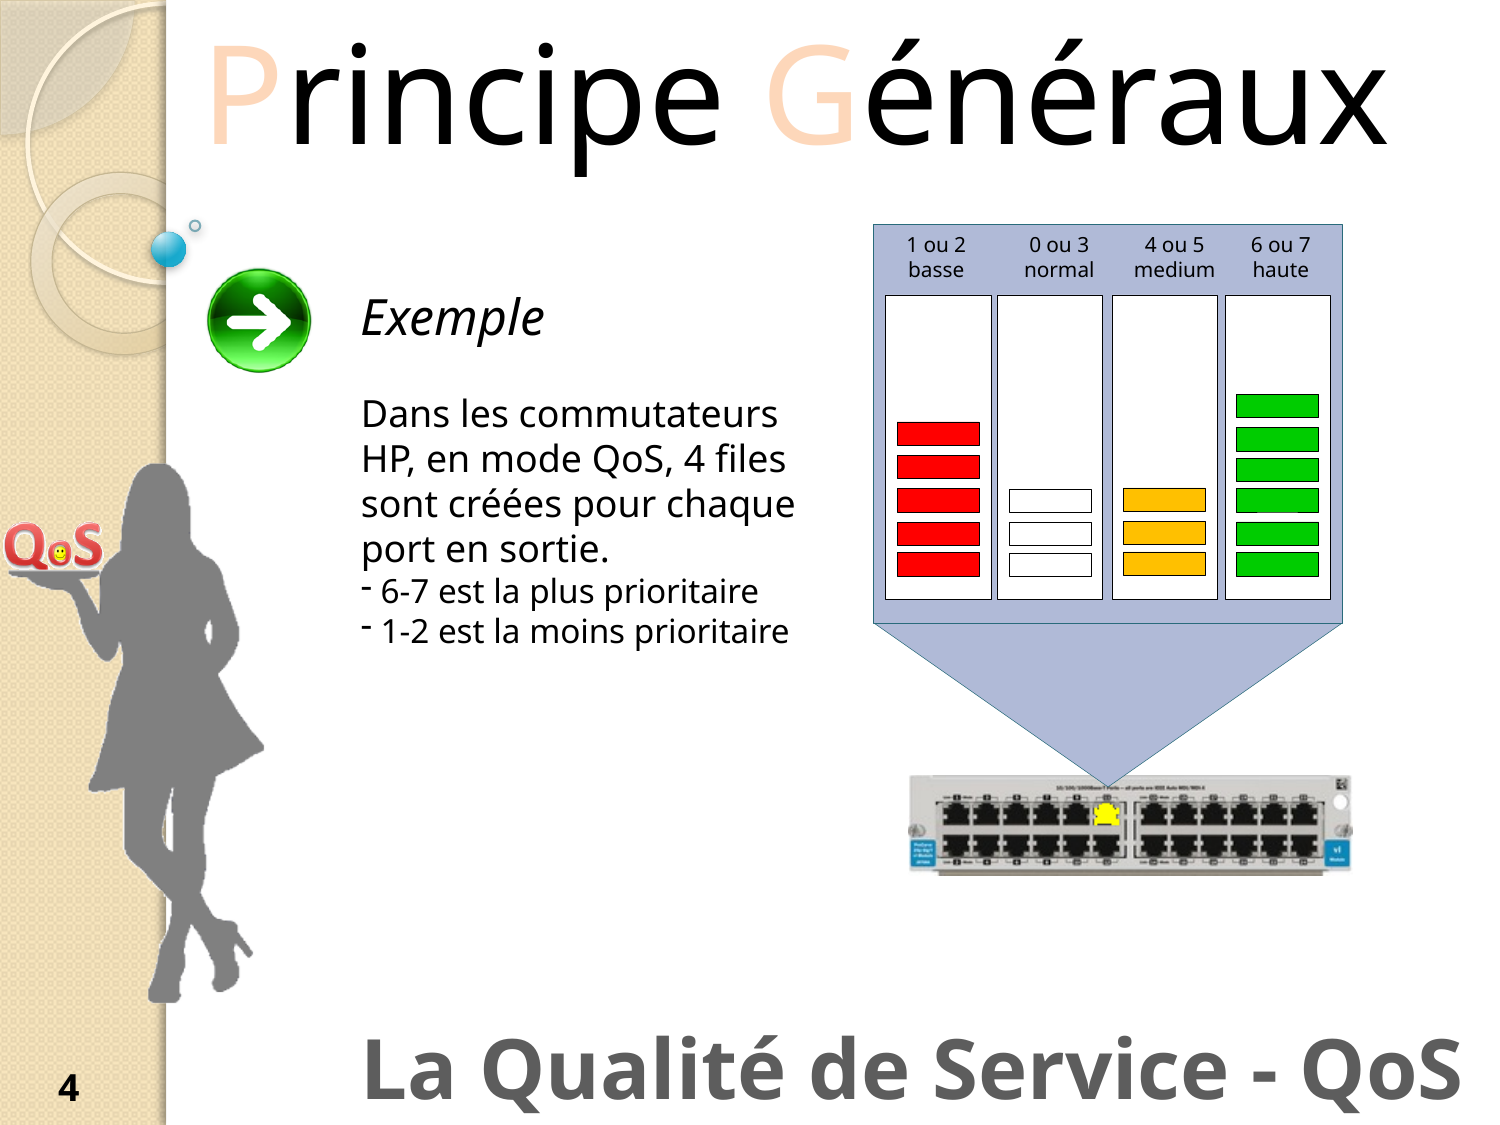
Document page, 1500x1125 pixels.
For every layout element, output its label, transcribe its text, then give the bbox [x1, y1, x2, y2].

text_box Principe Généraux [186, 0, 1406, 180]
text_box Exemple Dans les commutateurs HP, en mode QoS, 4 files sont créées pour chaque port en sortie. 6-7 est la plus prioritaire 1-2 est la moins prioritaire [346, 277, 812, 658]
picture [2, 462, 266, 1005]
picture [205, 266, 313, 374]
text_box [873, 224, 1353, 876]
